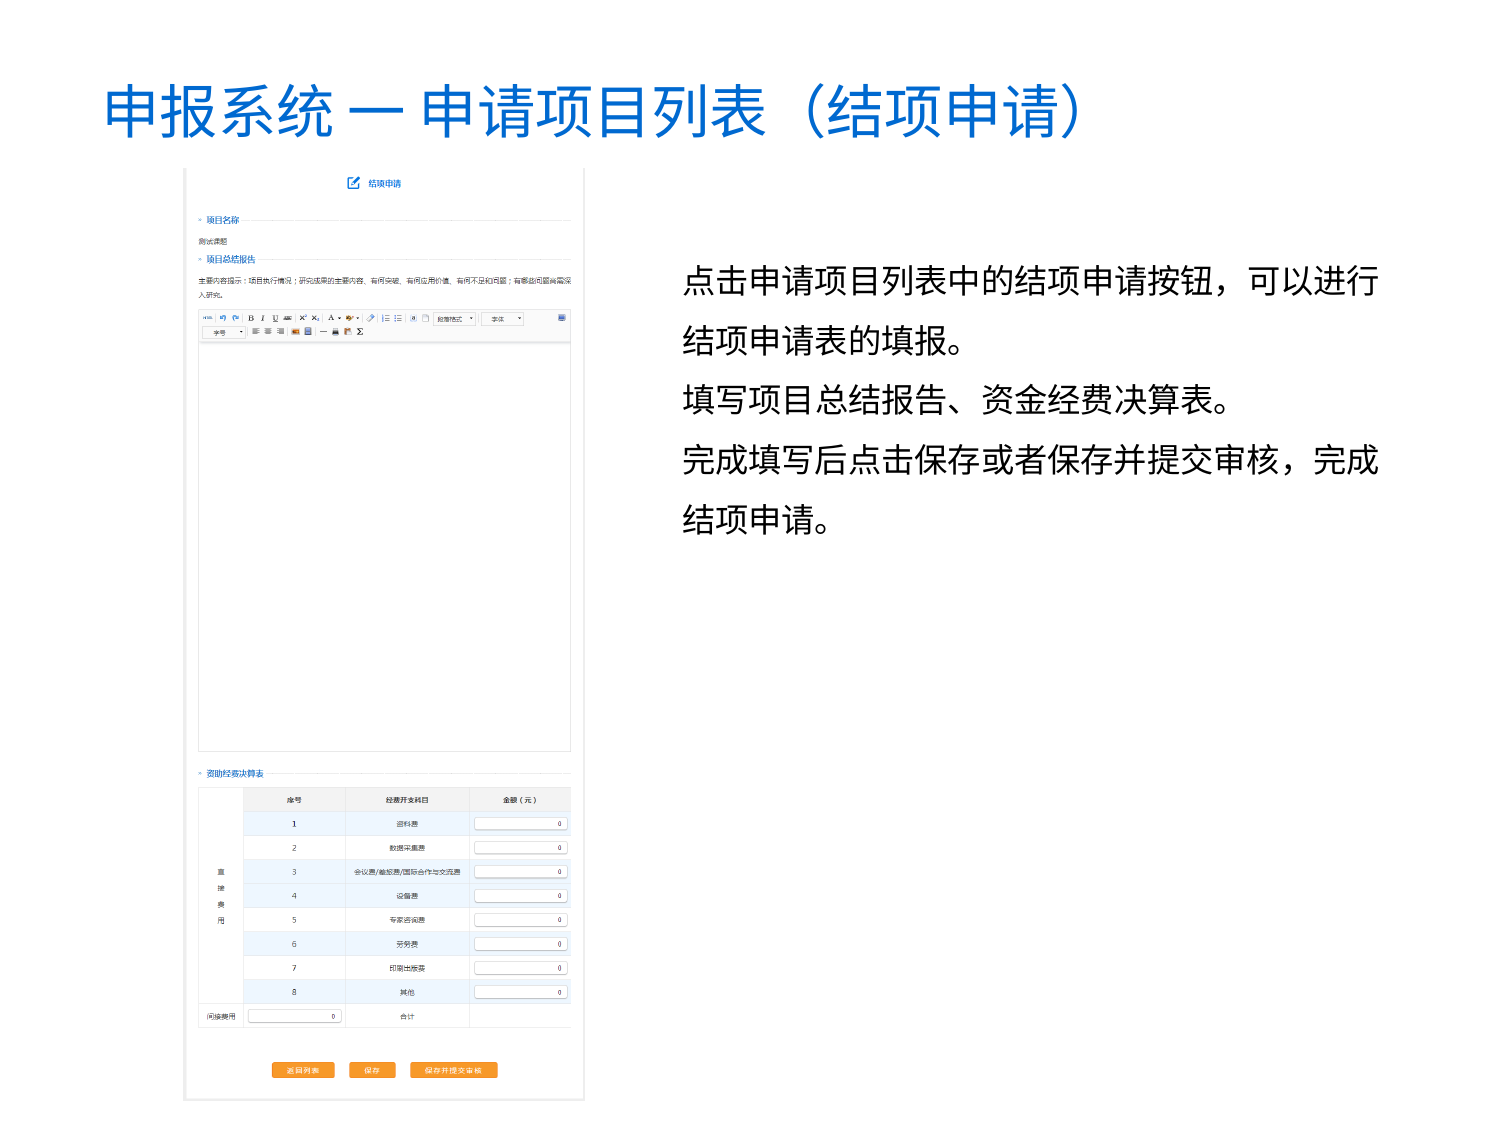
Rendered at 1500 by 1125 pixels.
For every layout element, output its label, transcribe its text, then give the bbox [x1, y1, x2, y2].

text_box 申报系统 一 申请项目列表（结项申请） [86, 67, 1133, 153]
text_box 点击申请项目列表中的结项申请按钮，可以进行结项申请表的填报。 填写项目总结报告、资金经费决算表。 完成填写后点击保存或者保存并提交审核，完成结项申请。 [667, 232, 1412, 547]
picture [182, 168, 585, 1102]
